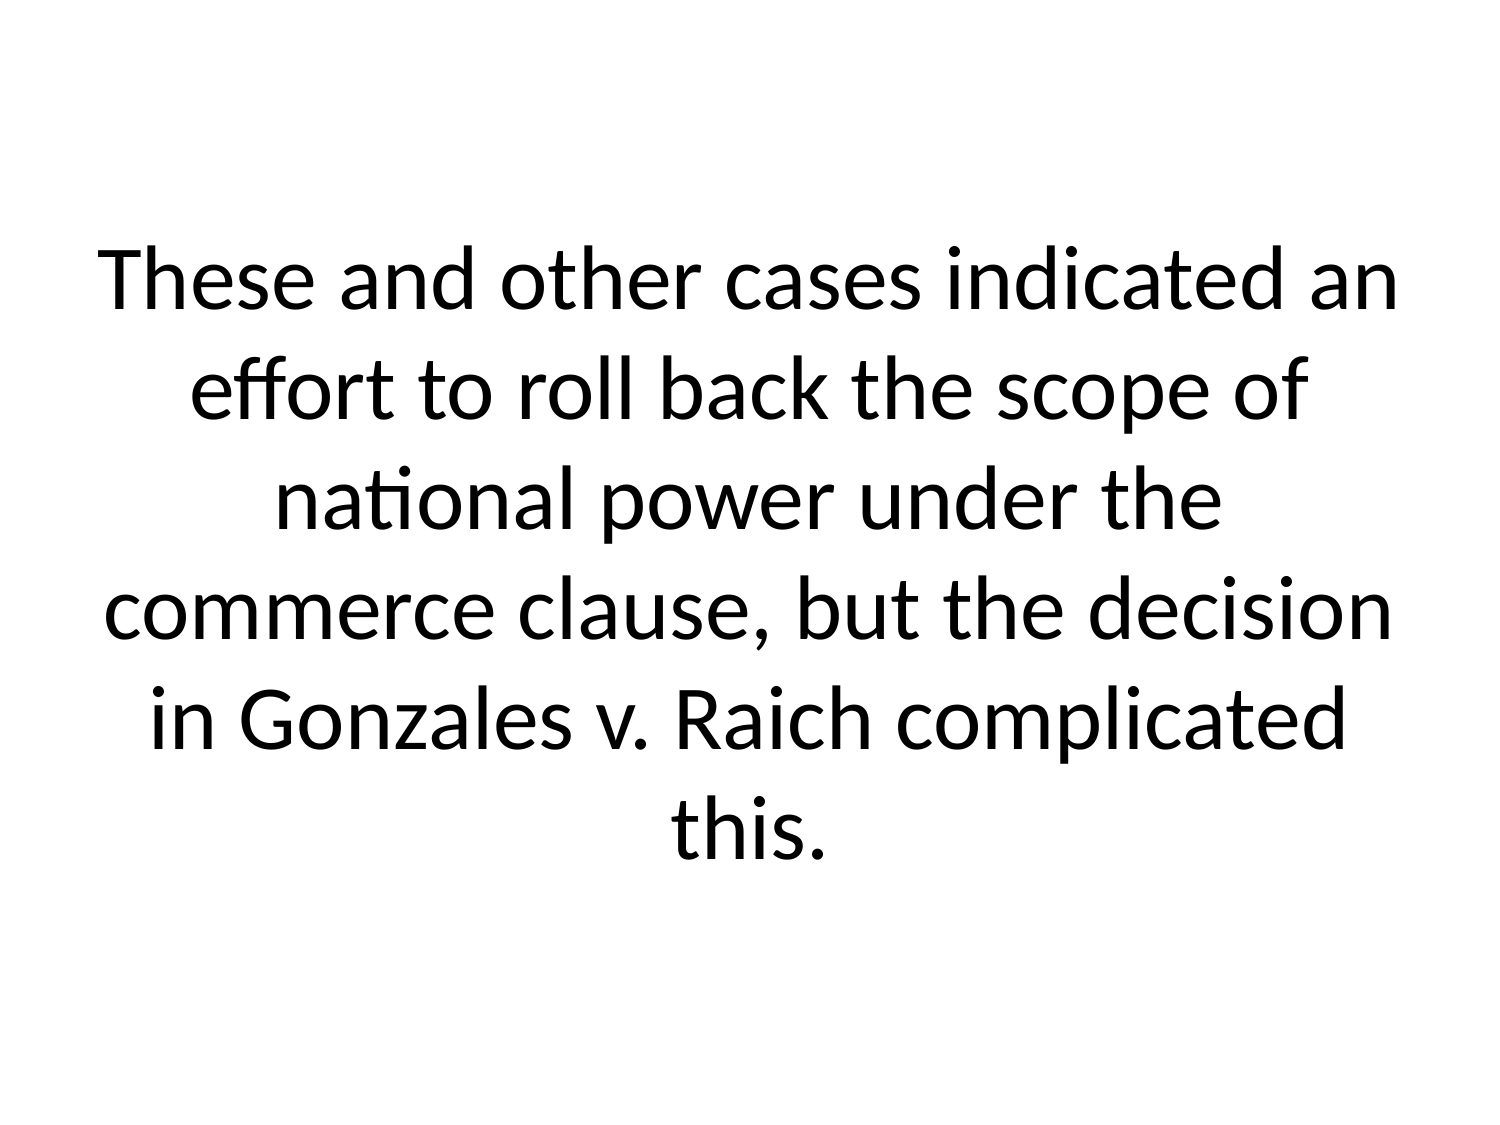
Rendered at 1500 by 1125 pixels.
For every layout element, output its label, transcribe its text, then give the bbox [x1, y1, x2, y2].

title These and other cases indicated an effort to roll back the scope of national power under the commerce clause, but the decision in Gonzales v. Raich complicated this. [74, 44, 1426, 1051]
